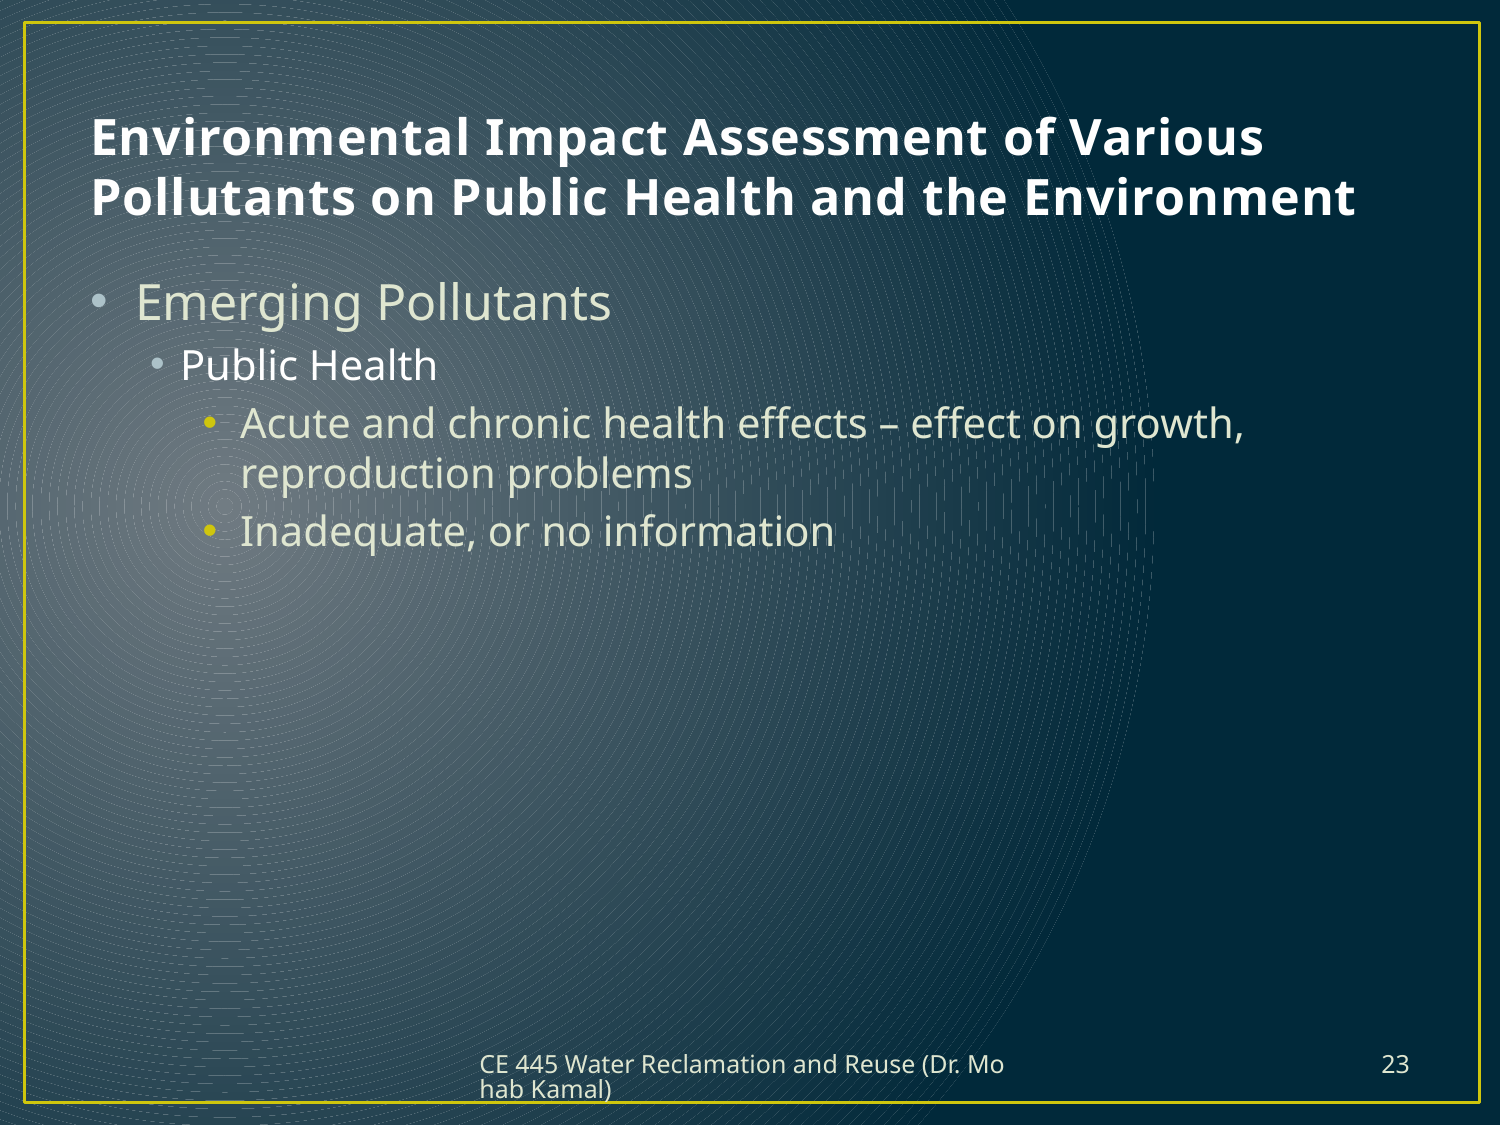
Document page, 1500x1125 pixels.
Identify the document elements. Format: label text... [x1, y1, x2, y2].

slide_number 23 [1074, 1035, 1425, 1096]
footer CE 445 Water Reclamation and Reuse (Dr. Mohab Kamal) [464, 1035, 1036, 1096]
list Emerging Pollutants Public Health Acute and chronic health effects – effect on growth, reproduction problems Inadequate, or no information [75, 262, 1425, 1038]
title Environmental Impact Assessment of Various Pollutants on Public Health and the Environment [75, 45, 1425, 233]
